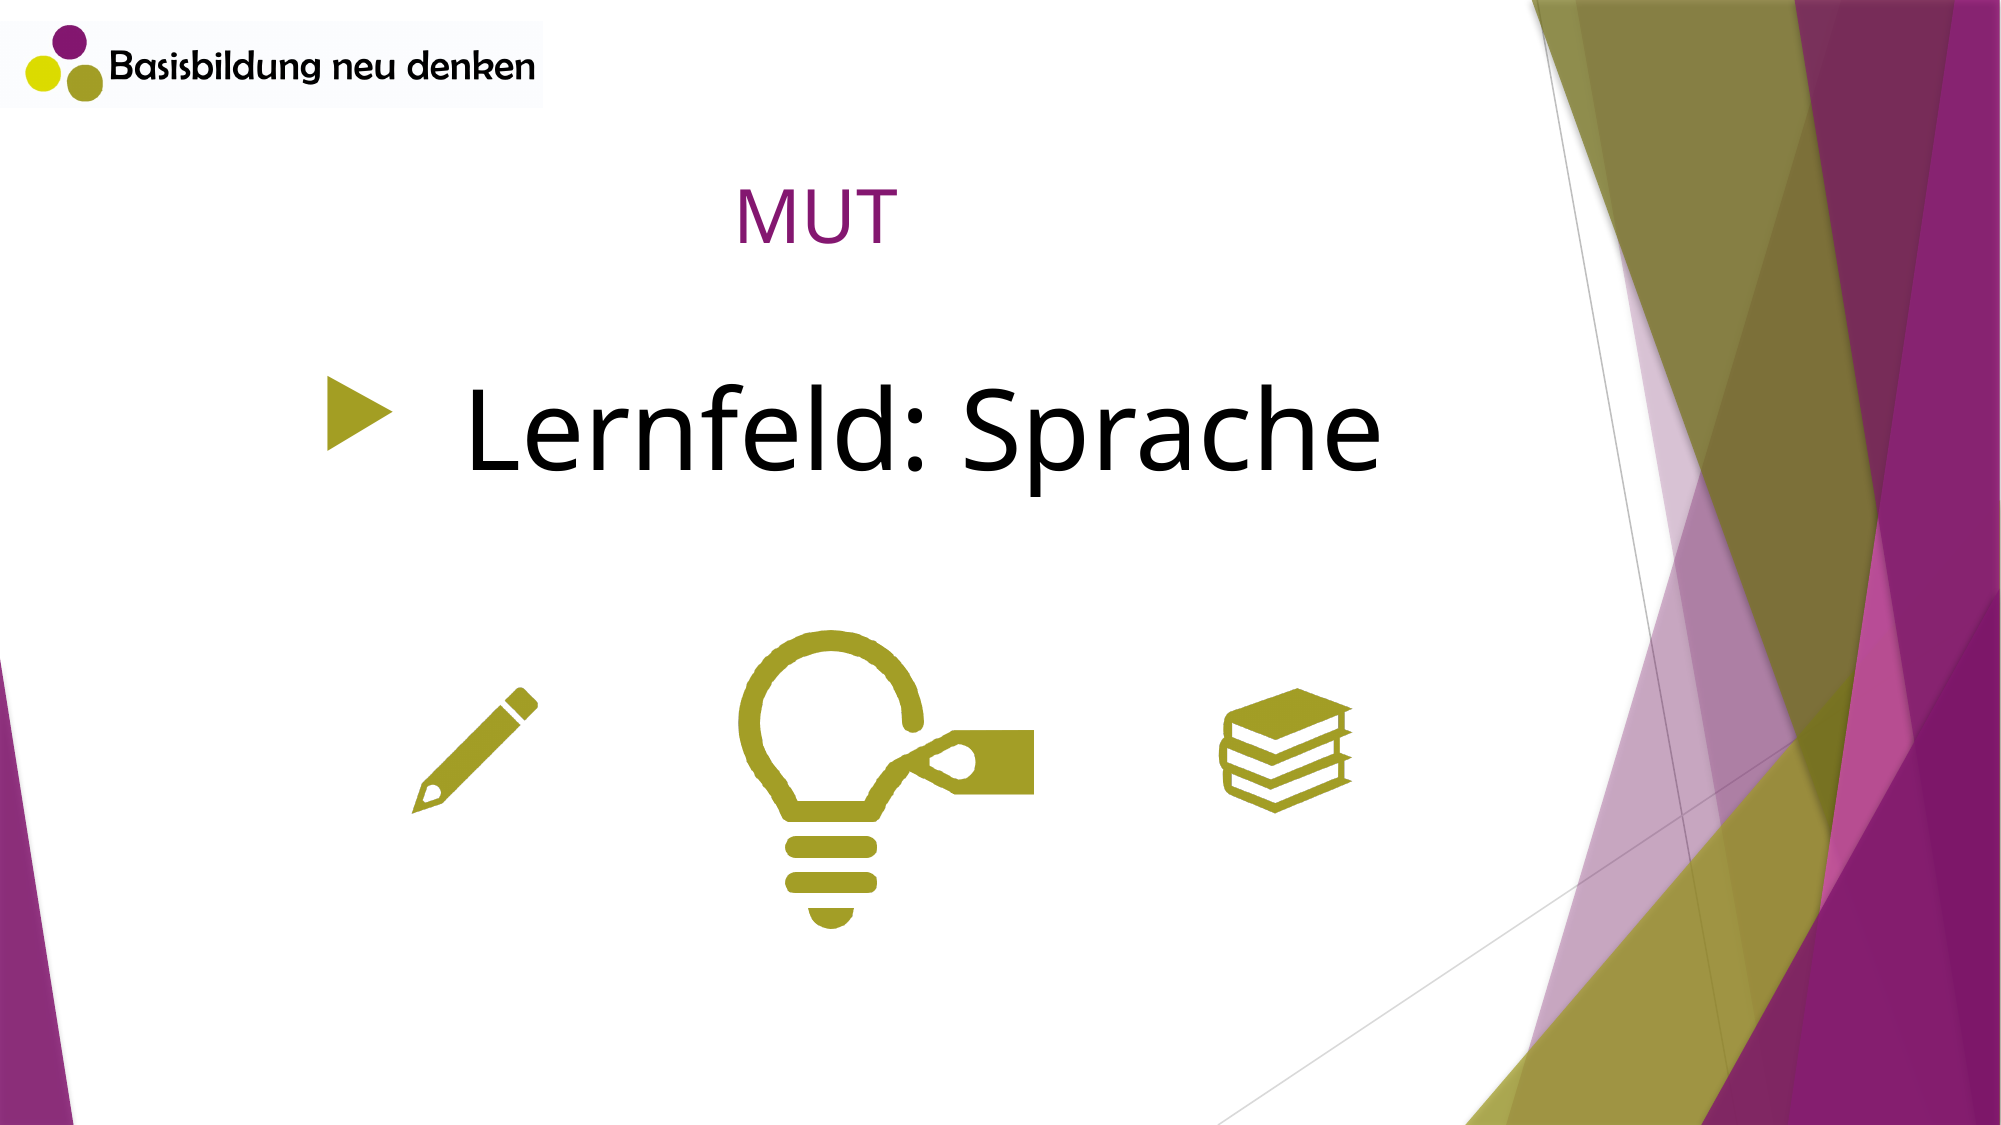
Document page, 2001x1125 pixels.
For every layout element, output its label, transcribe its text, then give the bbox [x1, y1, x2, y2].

picture [399, 674, 551, 826]
picture [1209, 674, 1361, 826]
picture [705, 607, 1048, 950]
list Lernfeld: Sprache [304, 350, 1487, 541]
picture [0, 21, 544, 109]
title MUT [111, 161, 1522, 379]
